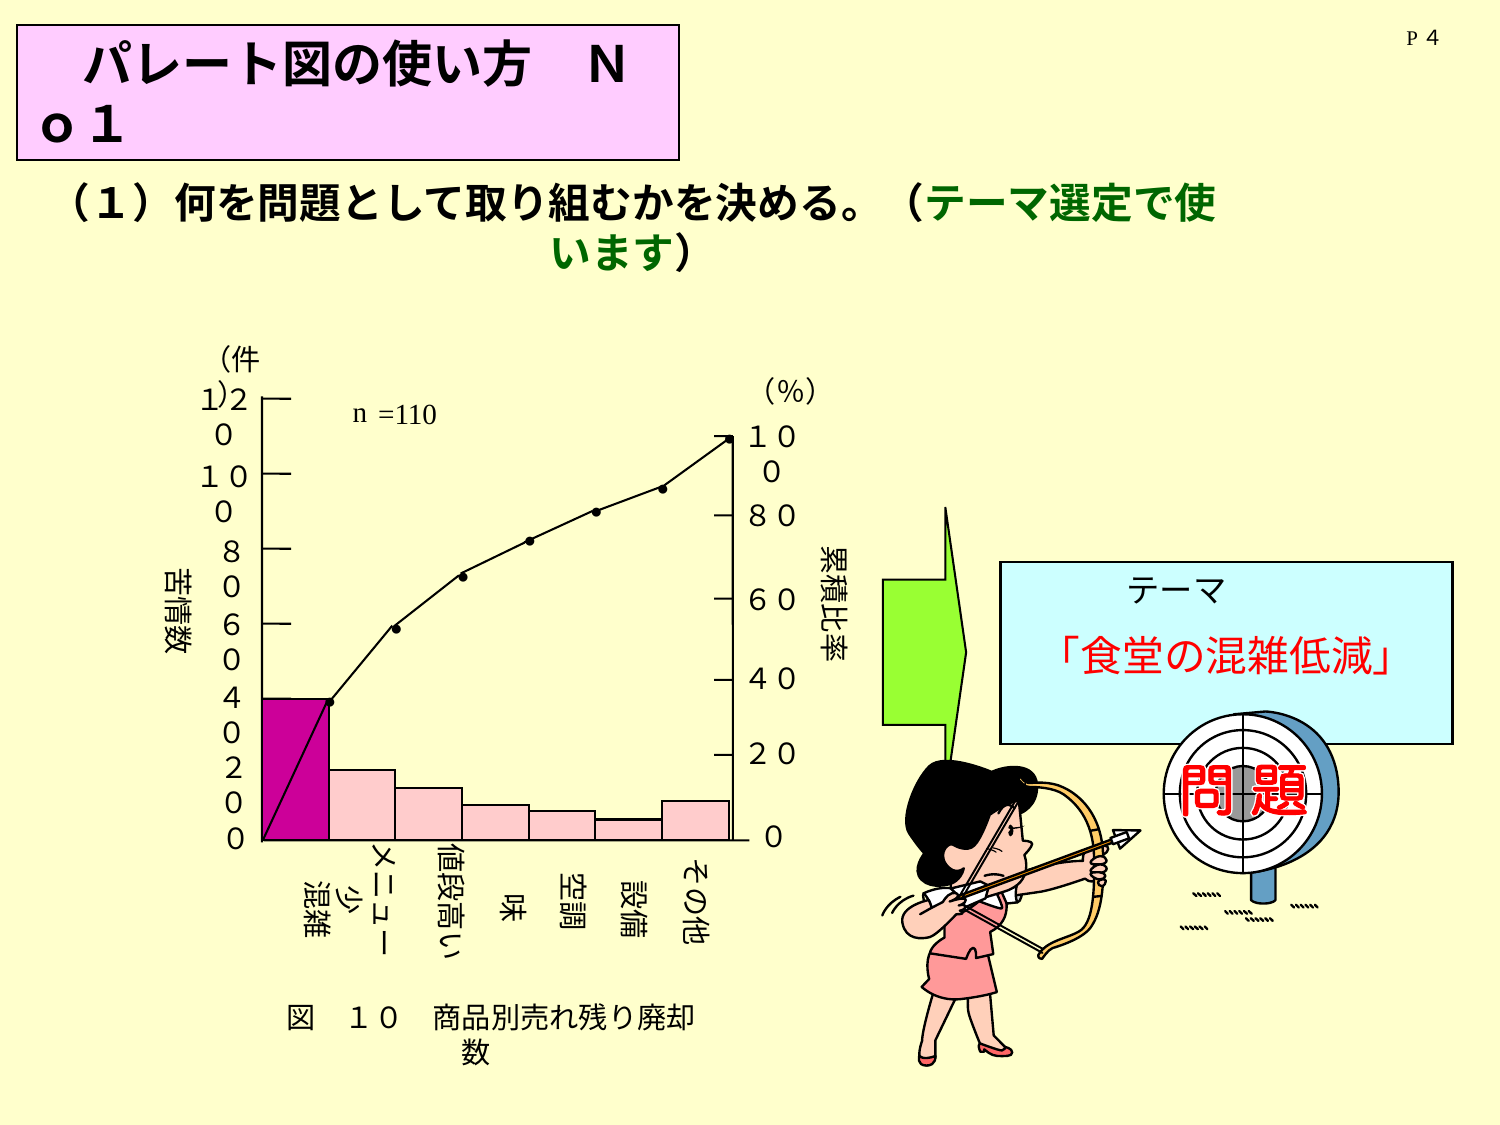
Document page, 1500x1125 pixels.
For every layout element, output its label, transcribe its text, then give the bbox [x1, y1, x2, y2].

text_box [138, 333, 861, 1043]
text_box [880, 506, 1453, 1073]
text_box （１）何を問題として取り組むかを決める。（テーマ選定で使います） [18, 169, 1248, 285]
text_box パレート図の使い方 Ｎｏ１ [17, 24, 679, 160]
text_box P４ [1391, 17, 1464, 57]
